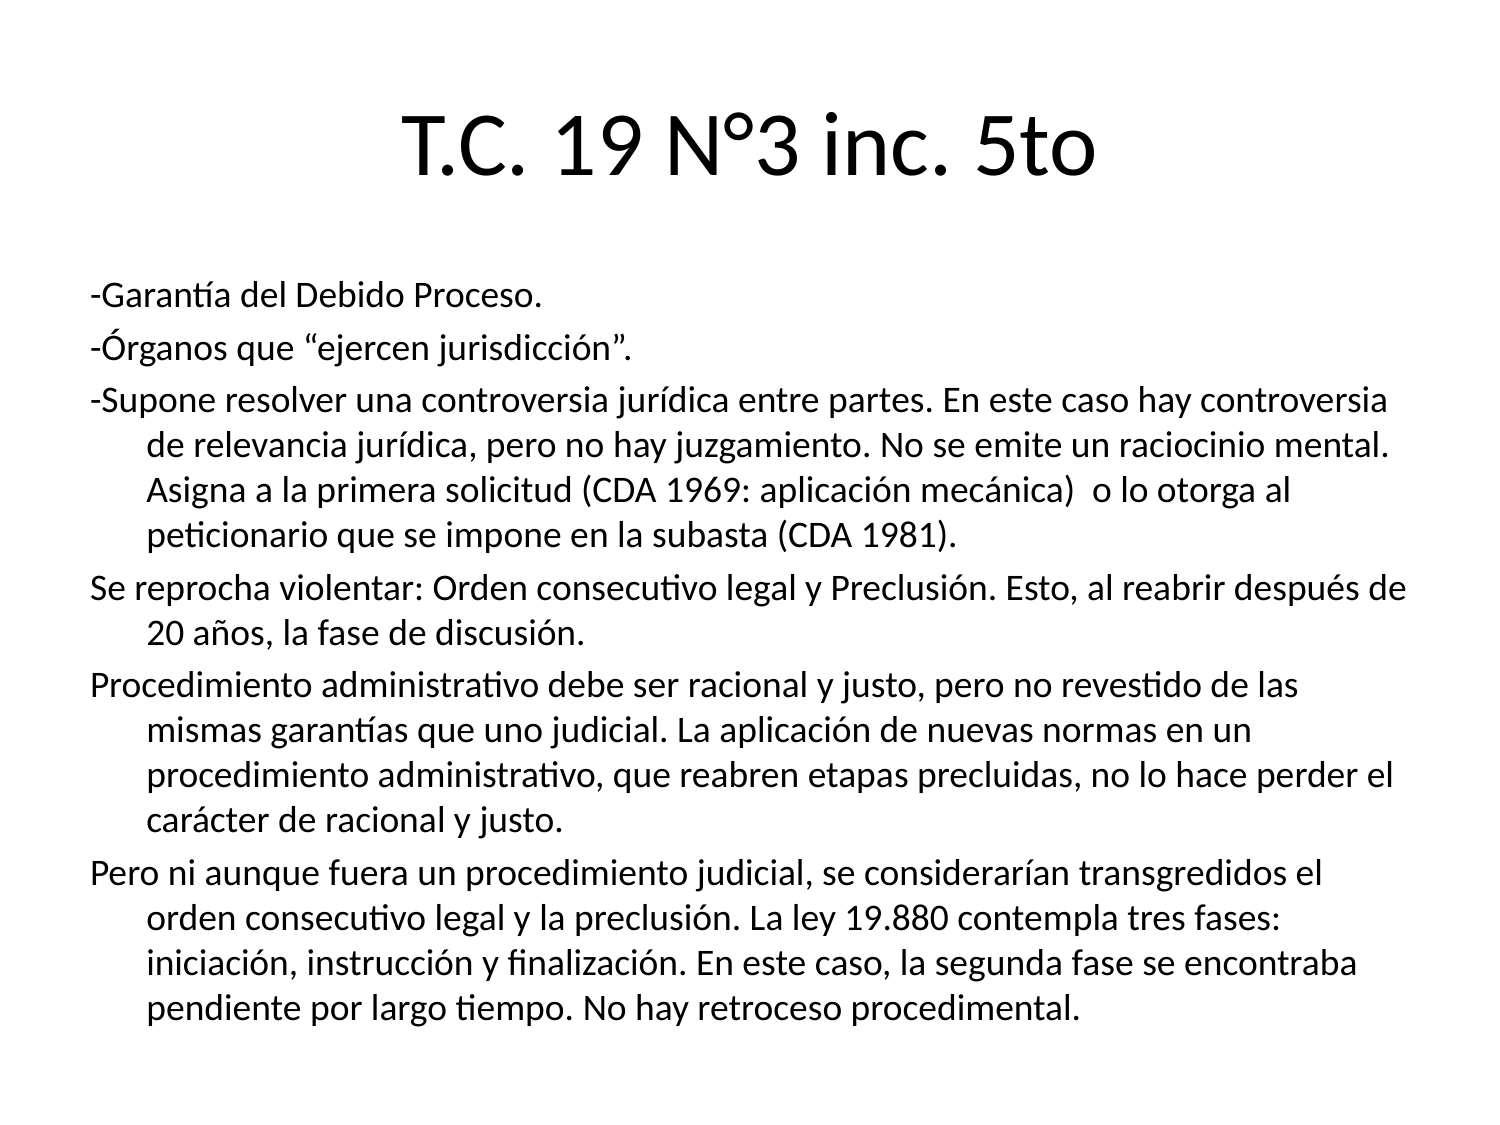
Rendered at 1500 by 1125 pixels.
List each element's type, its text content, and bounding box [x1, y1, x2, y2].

list -Garantía del Debido Proceso. -Órganos que “ejercen jurisdicción”. -Supone resolver una controversia jurídica entre partes. En este caso hay controversia de relevancia jurídica, pero no hay juzgamiento. No se emite un raciocinio mental. Asigna a la primera solicitud (CDA 1969: aplicación mecánica) o lo otorga al peticionario que se impone en la subasta (CDA 1981). Se reprocha violentar: Orden consecutivo legal y Preclusión. Esto, al reabrir después de 20 años, la fase de discusión. Procedimiento administrativo debe ser racional y justo, pero no revestido de las mismas garantías que uno judicial. La aplicación de nuevas normas en un procedimiento administrativo, que reabren etapas precluidas, no lo hace perder el carácter de racional y justo. Pero ni aunque fuera un procedimiento judicial, se considerarían transgredidos el orden consecutivo legal y la preclusión. La ley 19.880 contempla tres fases: iniciación, instrucción y finalización. En este caso, la segunda fase se encontraba pendiente por largo tiempo. No hay retroceso procedimental. [75, 262, 1425, 1067]
title T.C. 19 N°3 inc. 5to [75, 45, 1425, 233]
